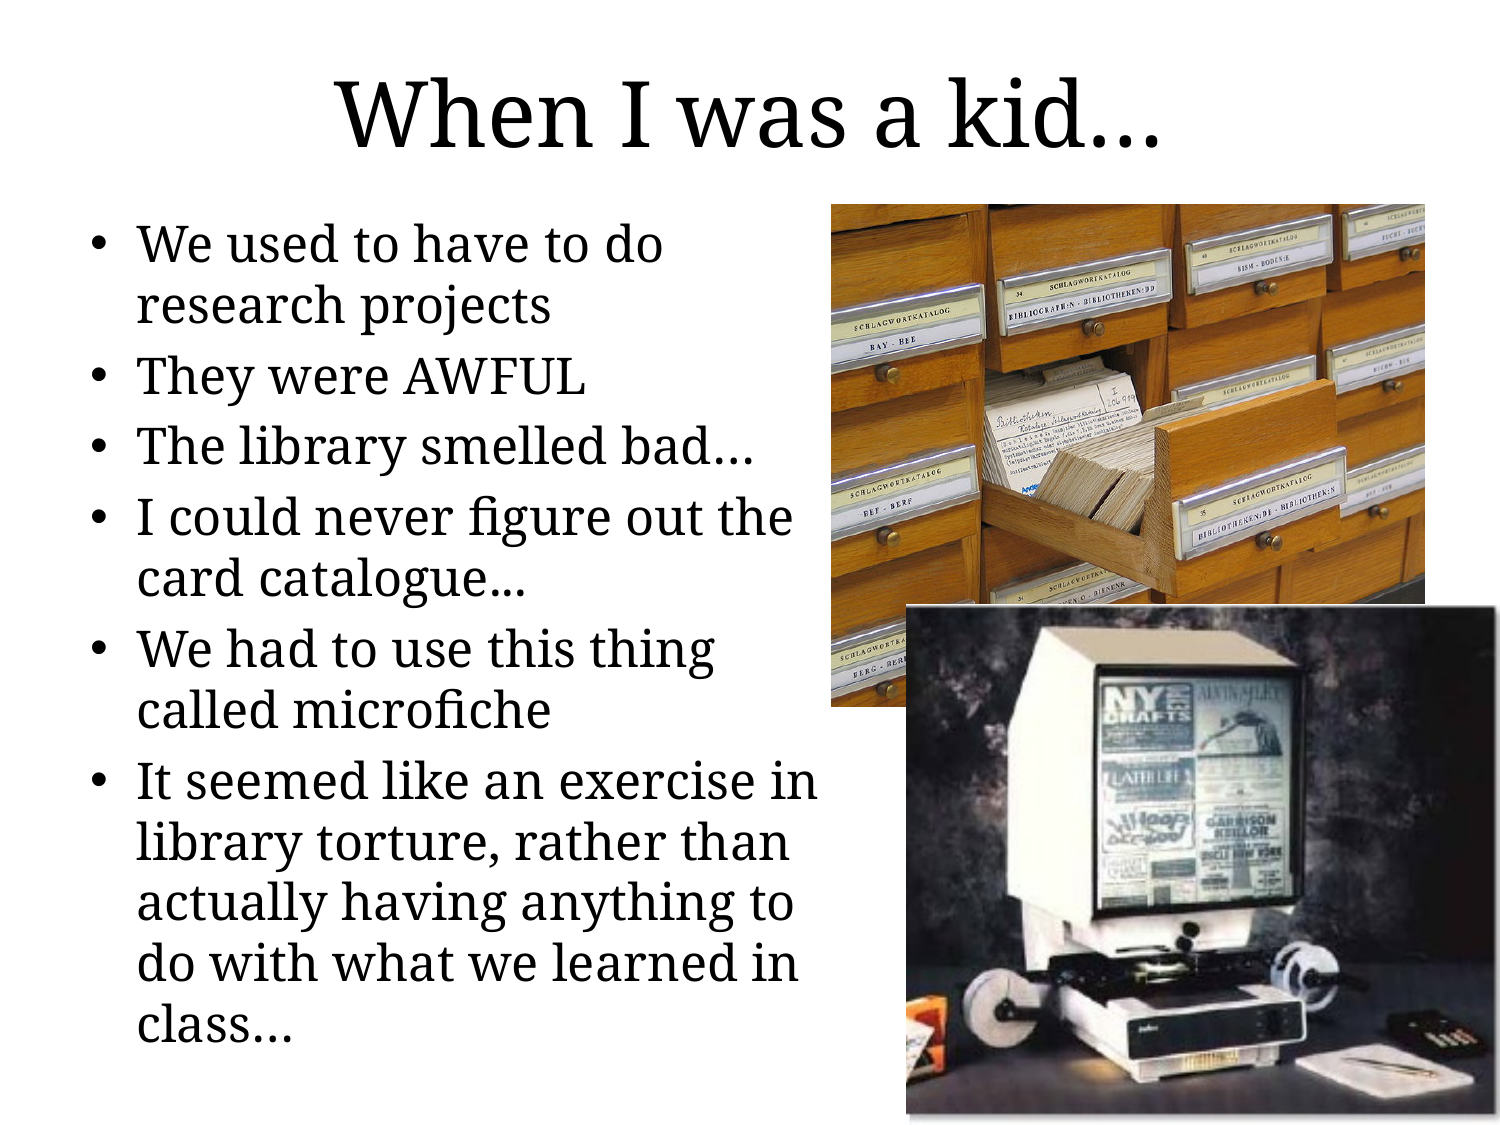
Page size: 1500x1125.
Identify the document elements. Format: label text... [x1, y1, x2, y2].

list We used to have to do research projects They were AWFUL The library smelled bad… I could never figure out the card catalogue... We had to use this thing called microfiche It seemed like an exercise in library torture, rather than actually having anything to do with what we learned in class… [75, 204, 839, 1082]
picture [831, 204, 1500, 1125]
title When I was a kid… [75, 16, 1425, 204]
